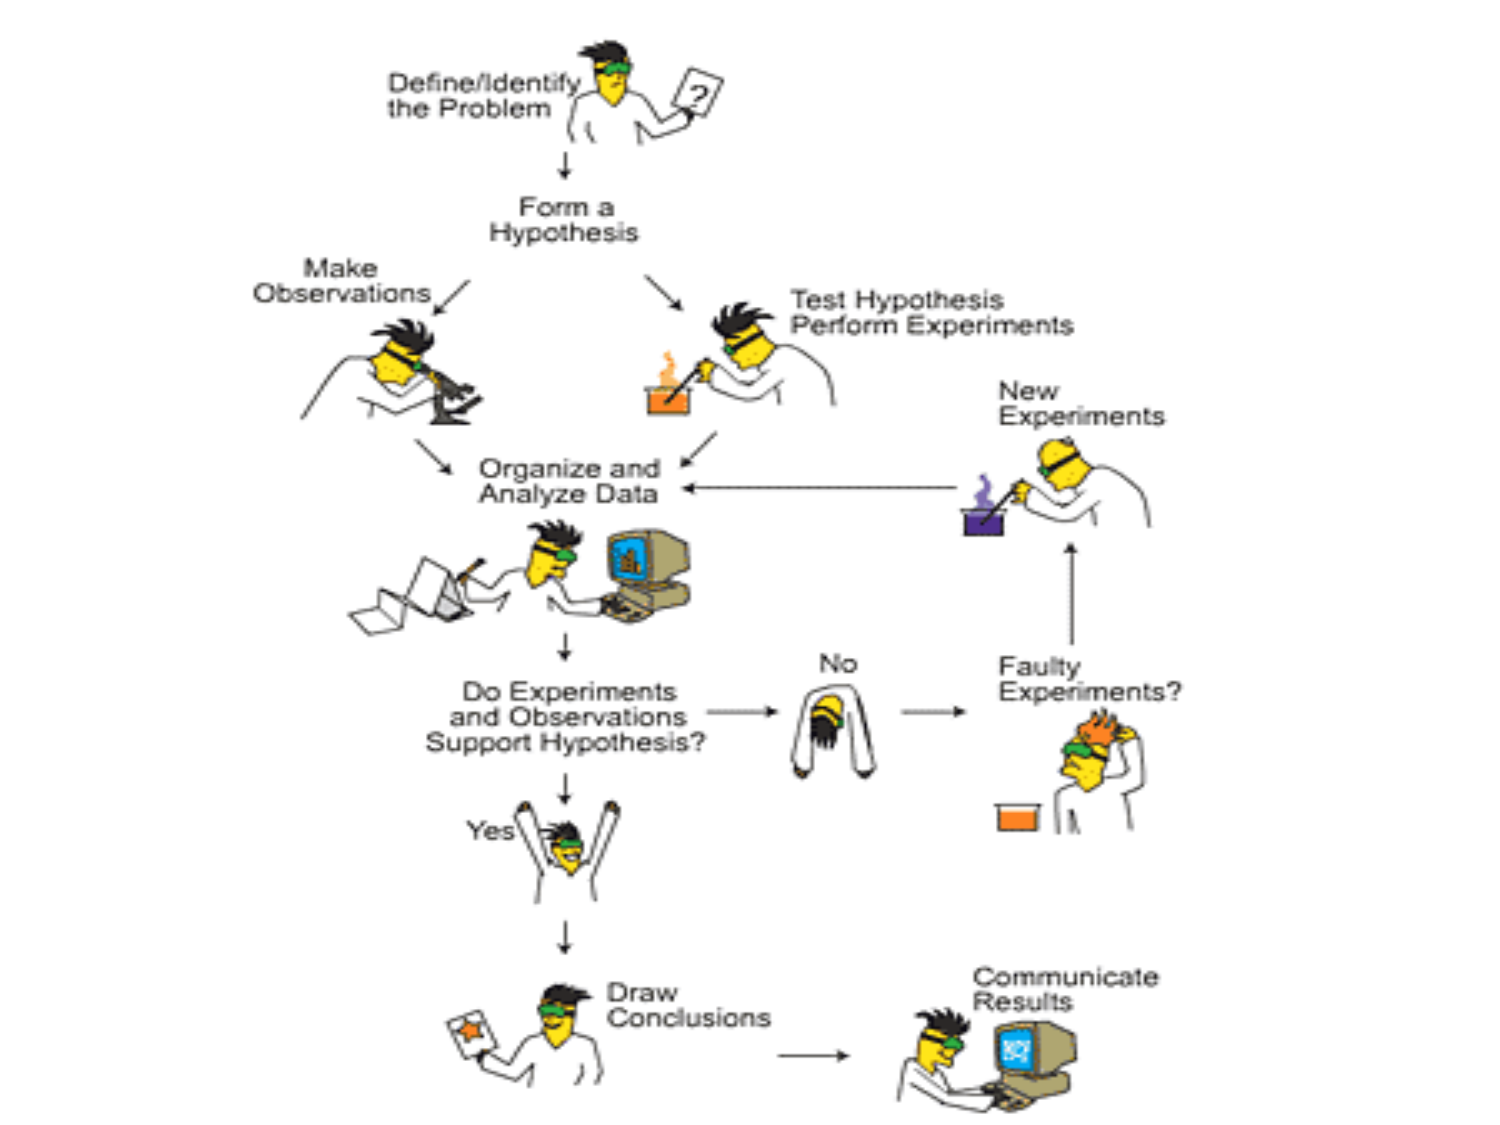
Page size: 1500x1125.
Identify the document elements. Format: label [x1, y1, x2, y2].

picture [224, 33, 1226, 1125]
